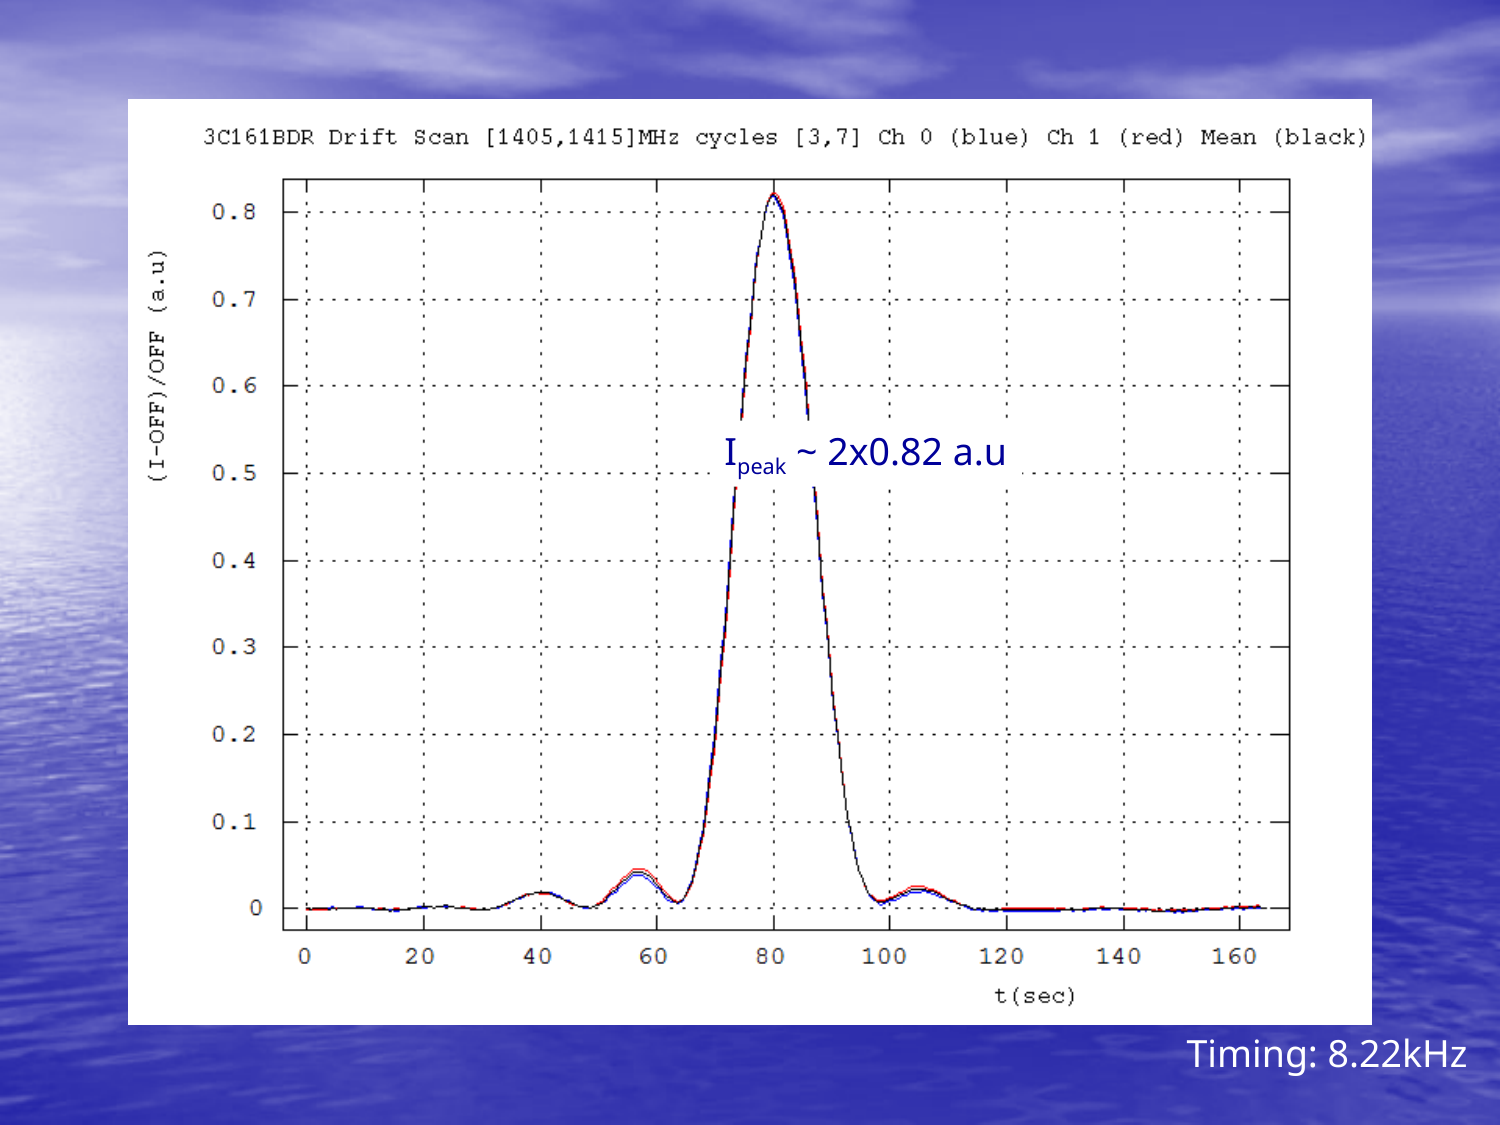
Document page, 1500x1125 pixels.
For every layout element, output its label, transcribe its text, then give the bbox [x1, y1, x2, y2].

picture [127, 99, 1373, 1026]
text_box Timing: 8.22kHz [1171, 1023, 1483, 1083]
